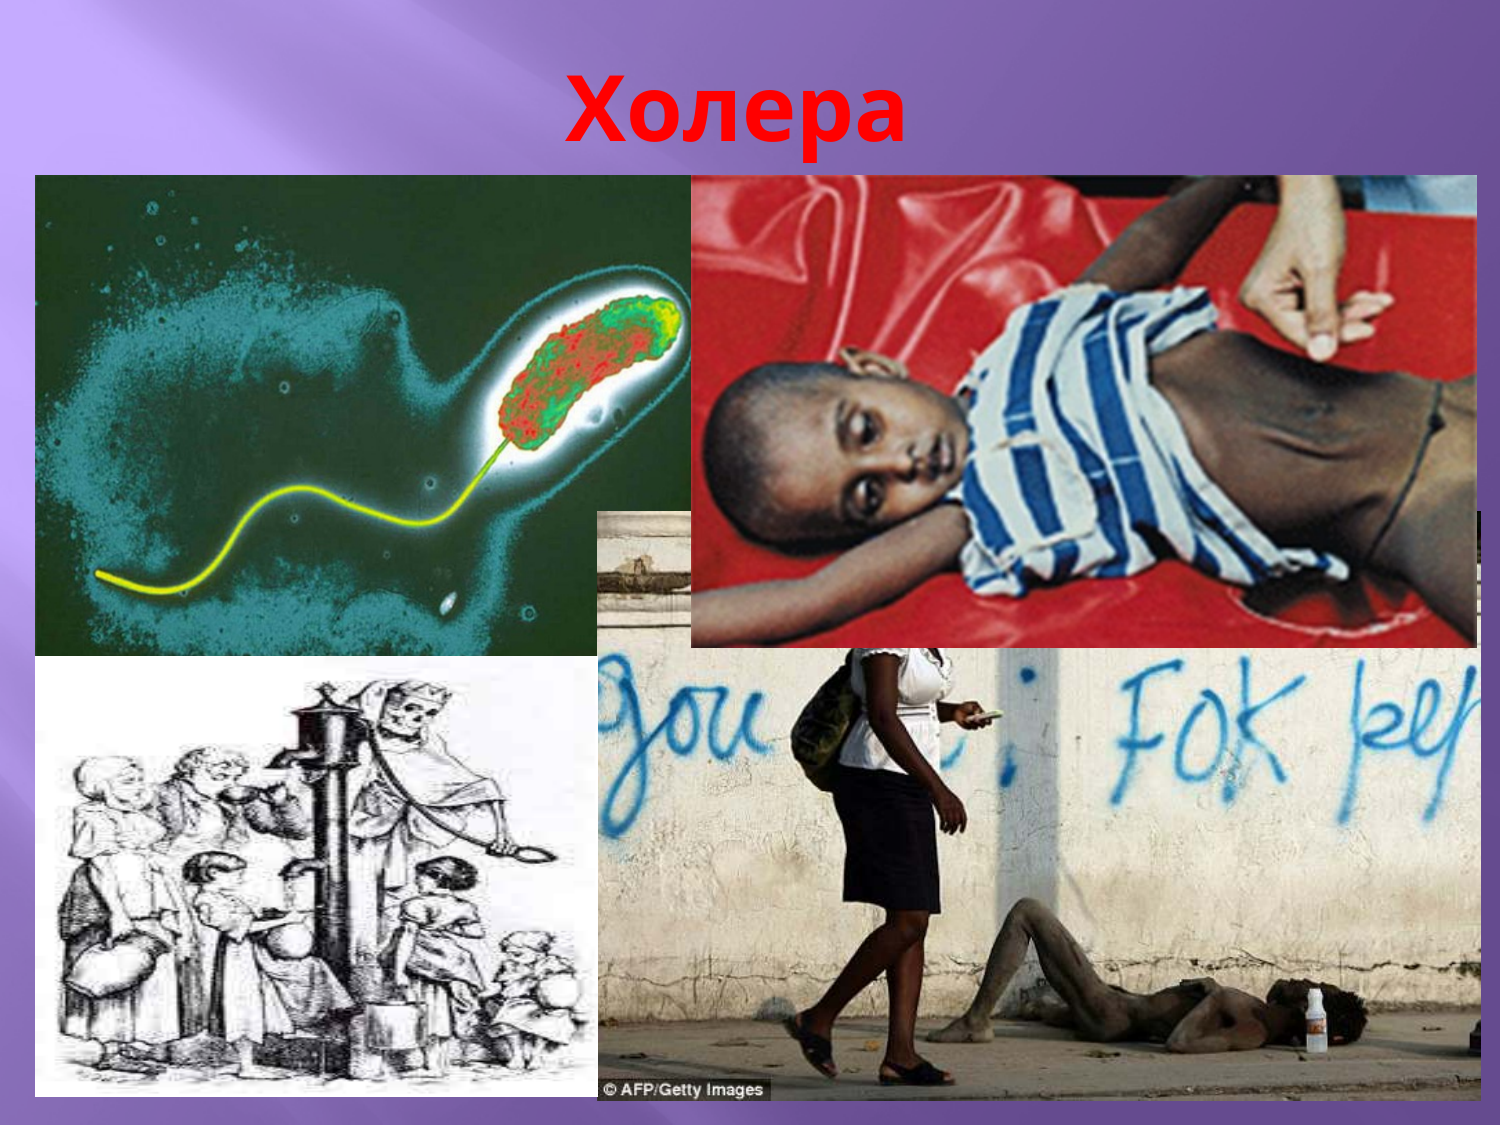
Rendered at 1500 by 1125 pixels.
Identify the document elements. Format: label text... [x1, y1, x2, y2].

title Холера [75, 45, 1425, 164]
picture [34, 175, 1481, 1101]
